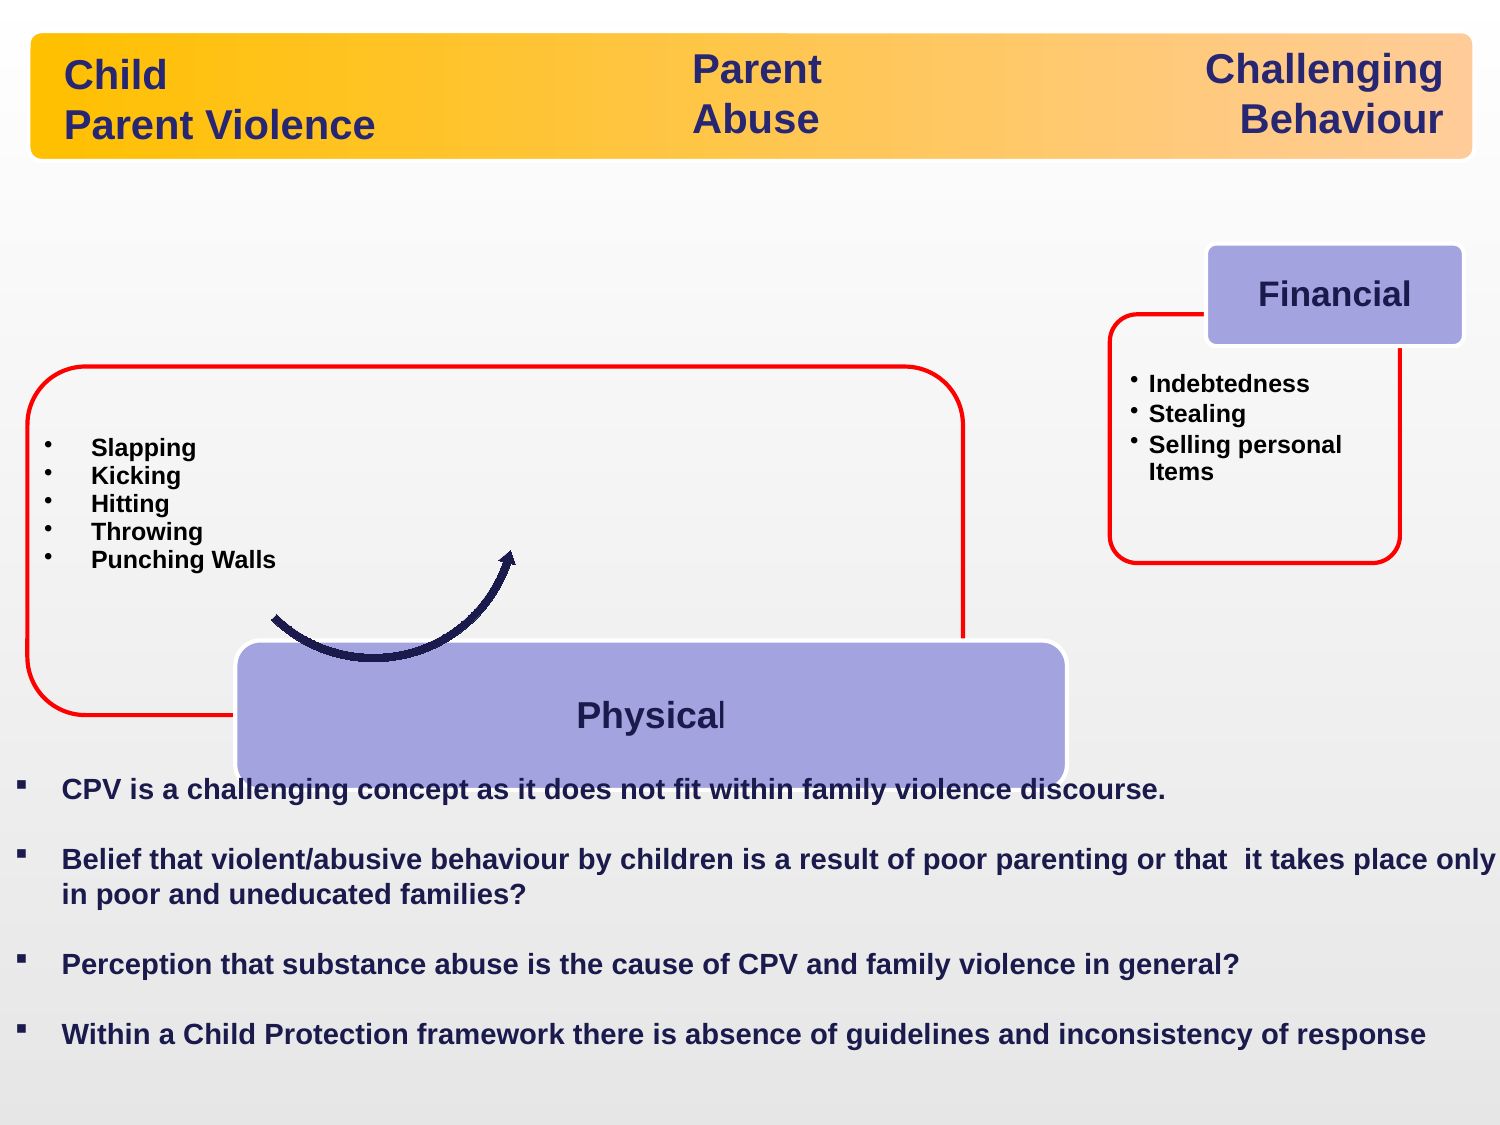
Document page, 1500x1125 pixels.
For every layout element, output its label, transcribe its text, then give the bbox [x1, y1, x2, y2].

text_box CPV is a challenging concept as it does not fit within family violence discourse. Belief that violent/abusive behaviour by children is a result of poor parenting or that it takes place only in poor and uneducated families? Perception that substance abuse is the cause of CPV and family violence in general? Within a Child Protection framework there is absence of guidelines and inconsistency of response [0, 763, 1500, 1093]
text_box Child Parent Violence [48, 40, 391, 76]
text_box [1107, 312, 1402, 566]
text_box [1205, 243, 1465, 347]
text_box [27, 78, 1068, 791]
text_box Parent Abuse [677, 34, 837, 76]
text_box Challenging Behaviour [1190, 34, 1459, 149]
text_box [28, 31, 1475, 161]
text_box Indebtedness Stealing Selling personal Items [1109, 350, 1389, 528]
